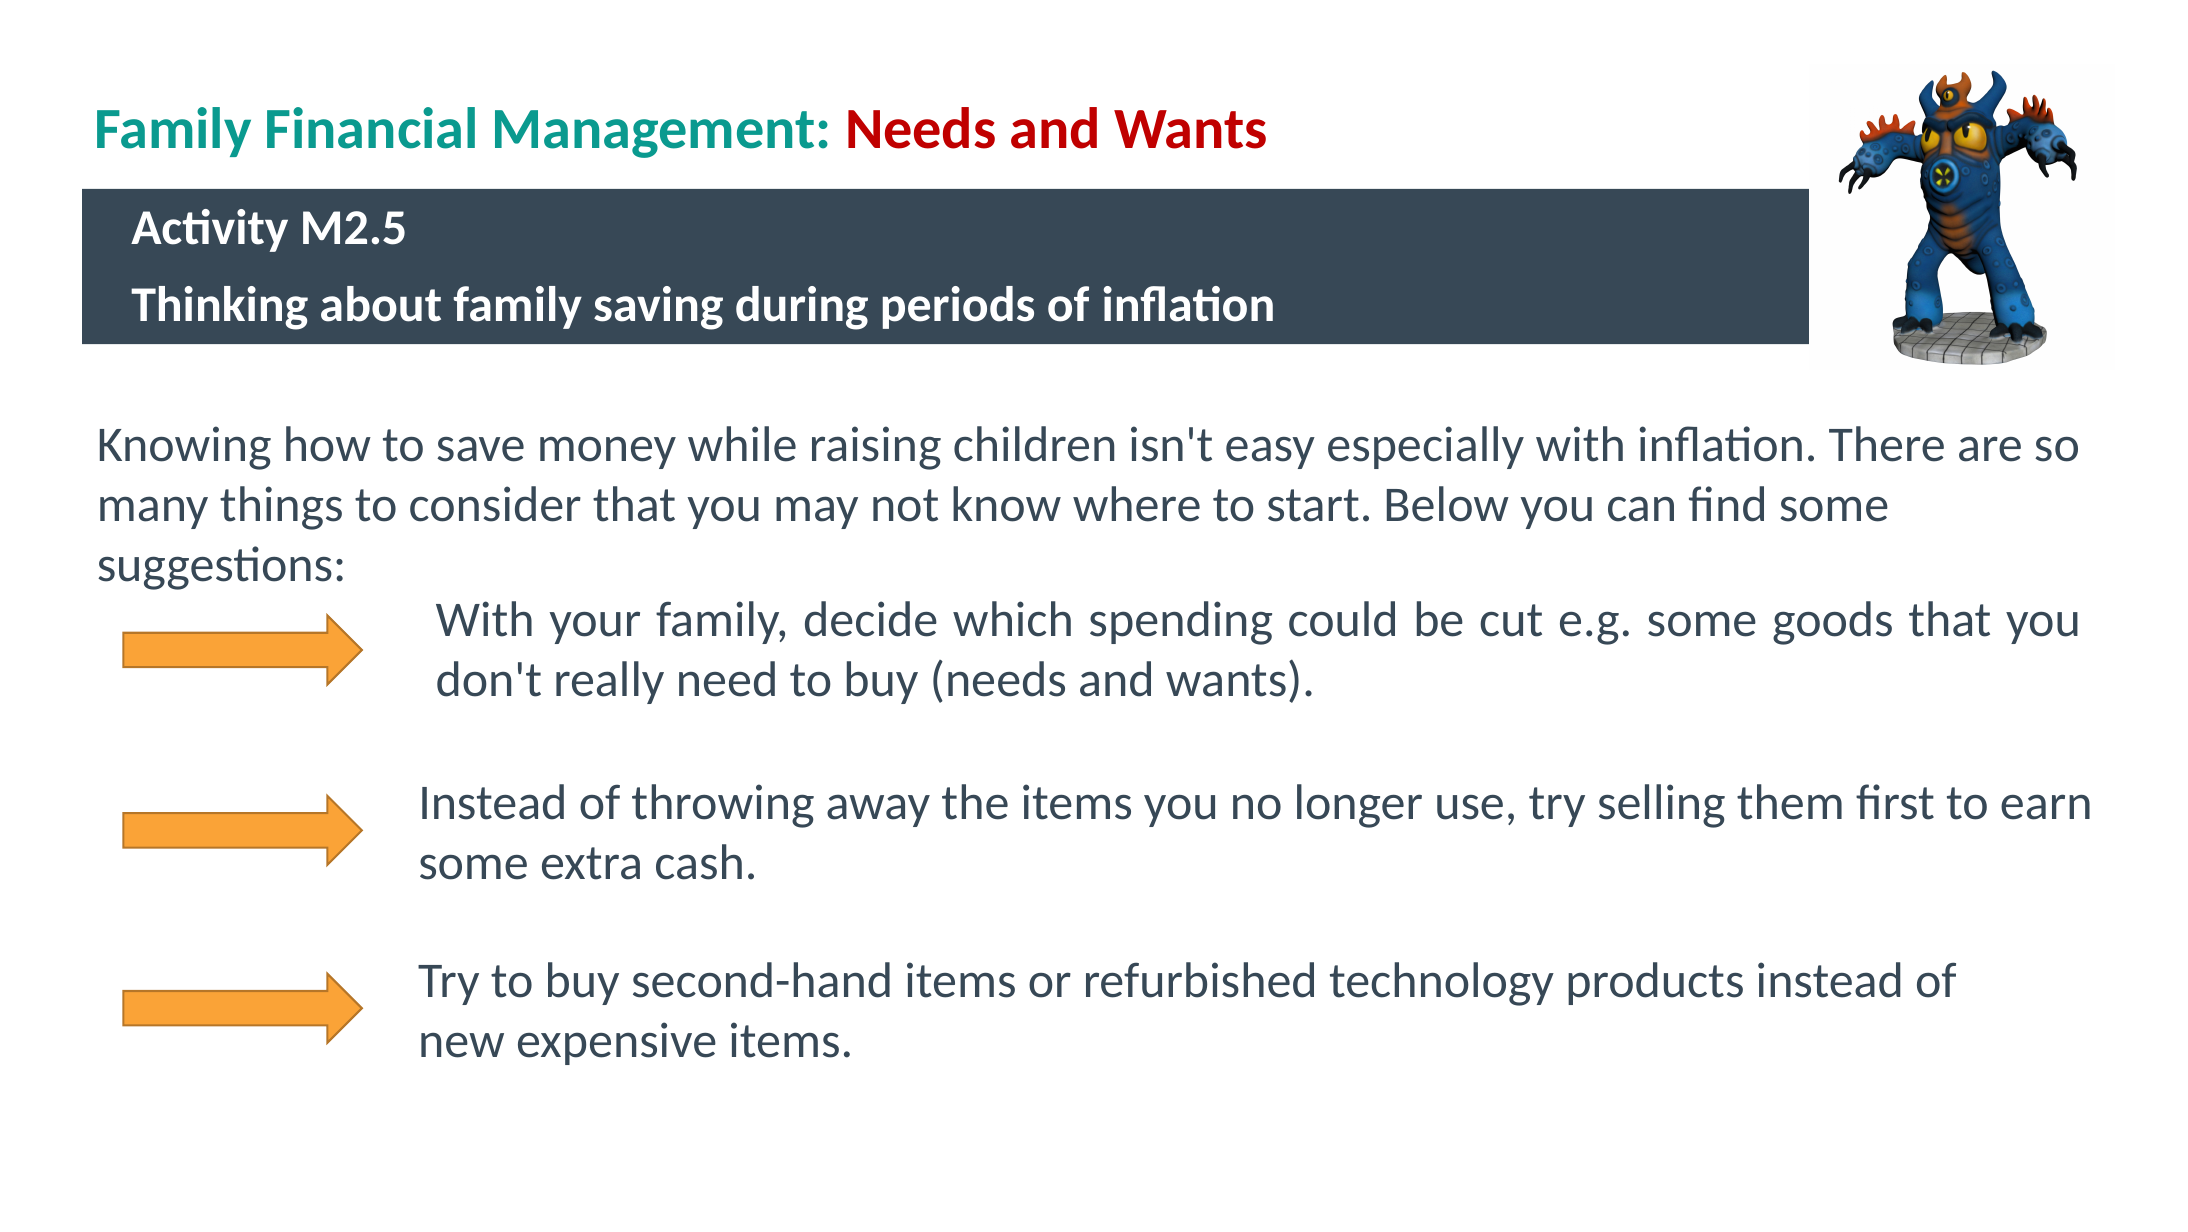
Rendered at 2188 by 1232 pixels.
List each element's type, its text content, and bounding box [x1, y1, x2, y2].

text_box Knowing how to save money while raising children isn't easy especially with inflation. There are so many things to consider that you may not know where to start. Below you can find some suggestions: [81, 344, 2105, 599]
picture [1809, 64, 2115, 370]
text_box [123, 615, 362, 685]
text_box [123, 973, 362, 1043]
text_box With your family, decide which spending could be cut e.g. some goods that you don't really need to buy (needs and wants). [420, 578, 2097, 714]
text_box Try to buy second-hand items or refurbished technology products instead of new expensive items. [403, 940, 2058, 1076]
text_box Instead of throwing away the items you no longer use, try selling them first to earn some extra cash. [403, 762, 2115, 898]
title Family Financial Management: Needs and Wants [82, 70, 1804, 188]
list Activity M2.5 Thinking about family saving during periods of inflation [82, 188, 1804, 344]
text_box [123, 795, 362, 865]
